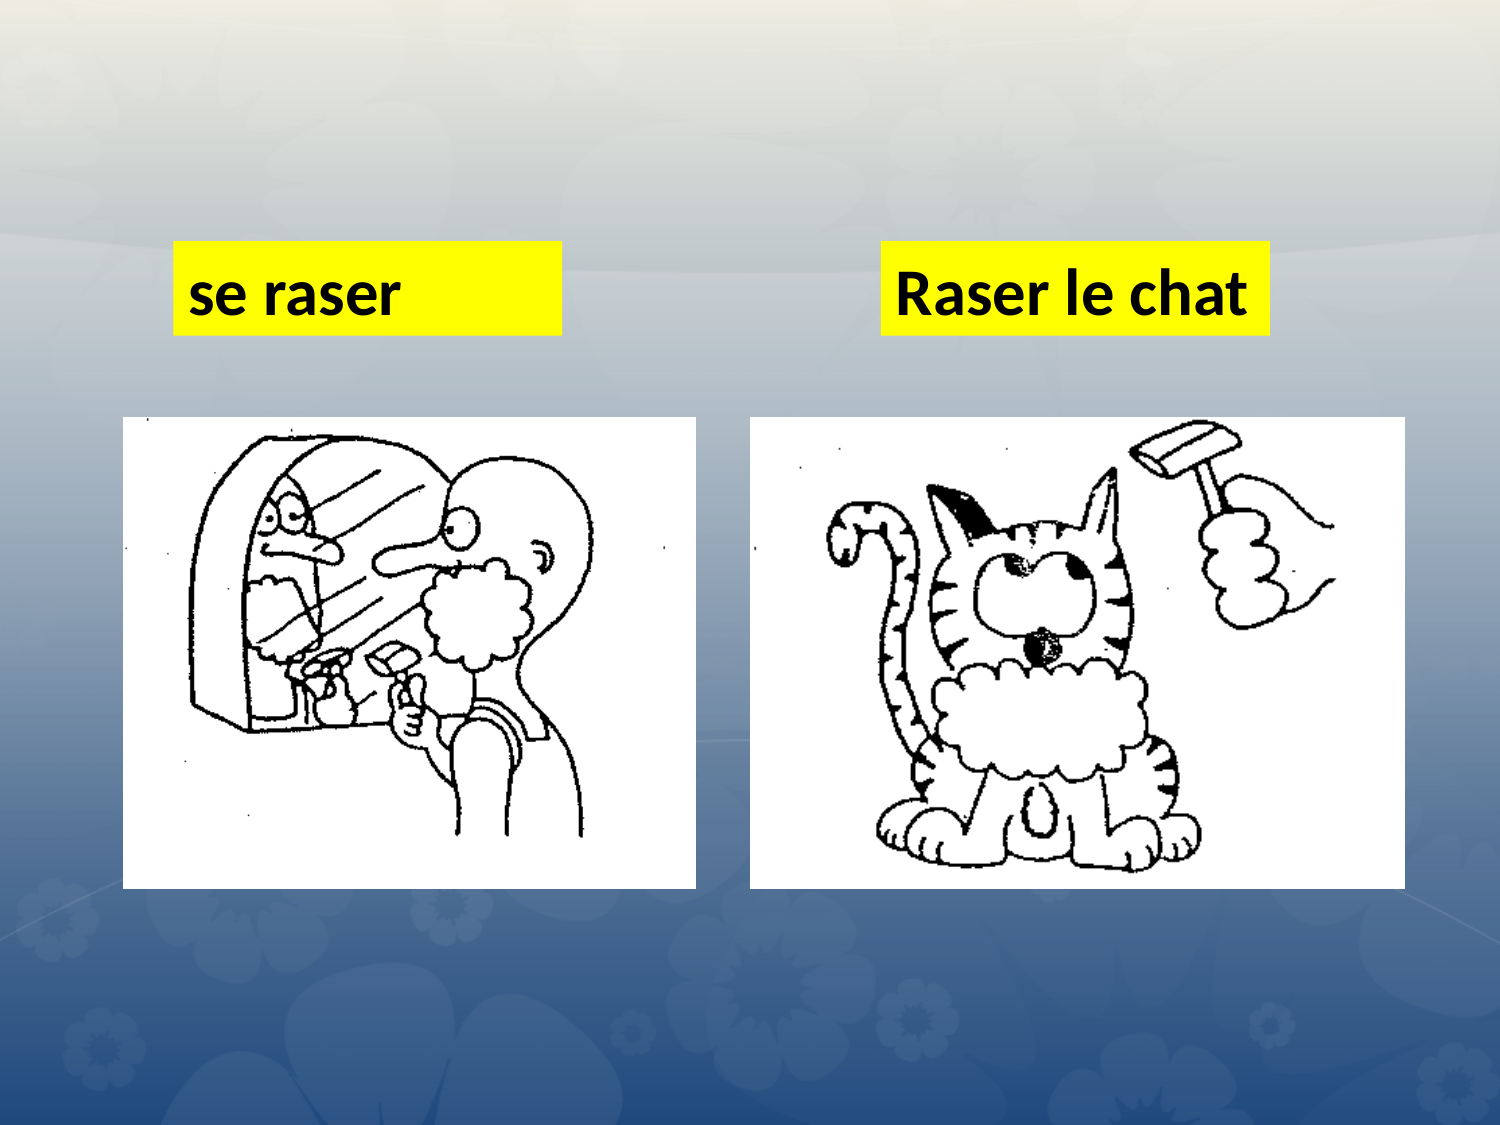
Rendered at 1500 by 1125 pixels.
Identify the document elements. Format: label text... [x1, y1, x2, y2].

picture [0, 0, 1500, 1125]
text_box se raser [173, 241, 563, 336]
text_box Raser le chat [880, 241, 1270, 336]
